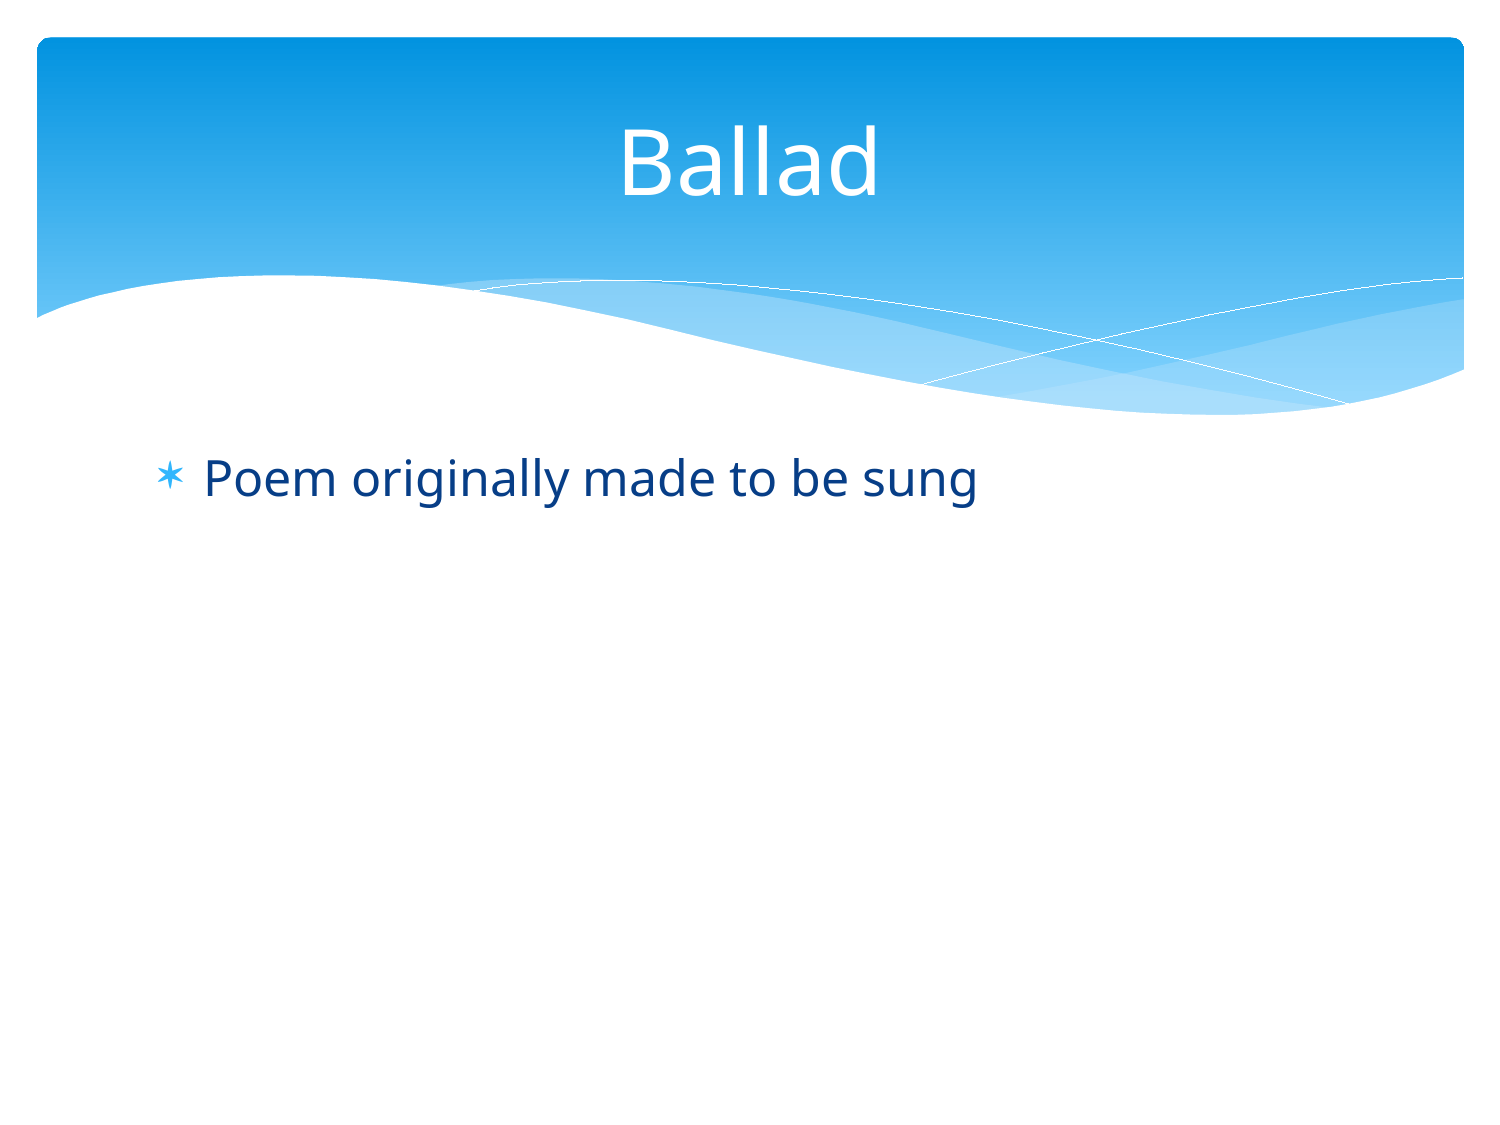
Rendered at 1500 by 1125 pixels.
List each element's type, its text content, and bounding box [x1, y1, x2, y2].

list Poem originally made to be sung [143, 438, 1359, 1005]
title Ballad [75, 55, 1425, 261]
